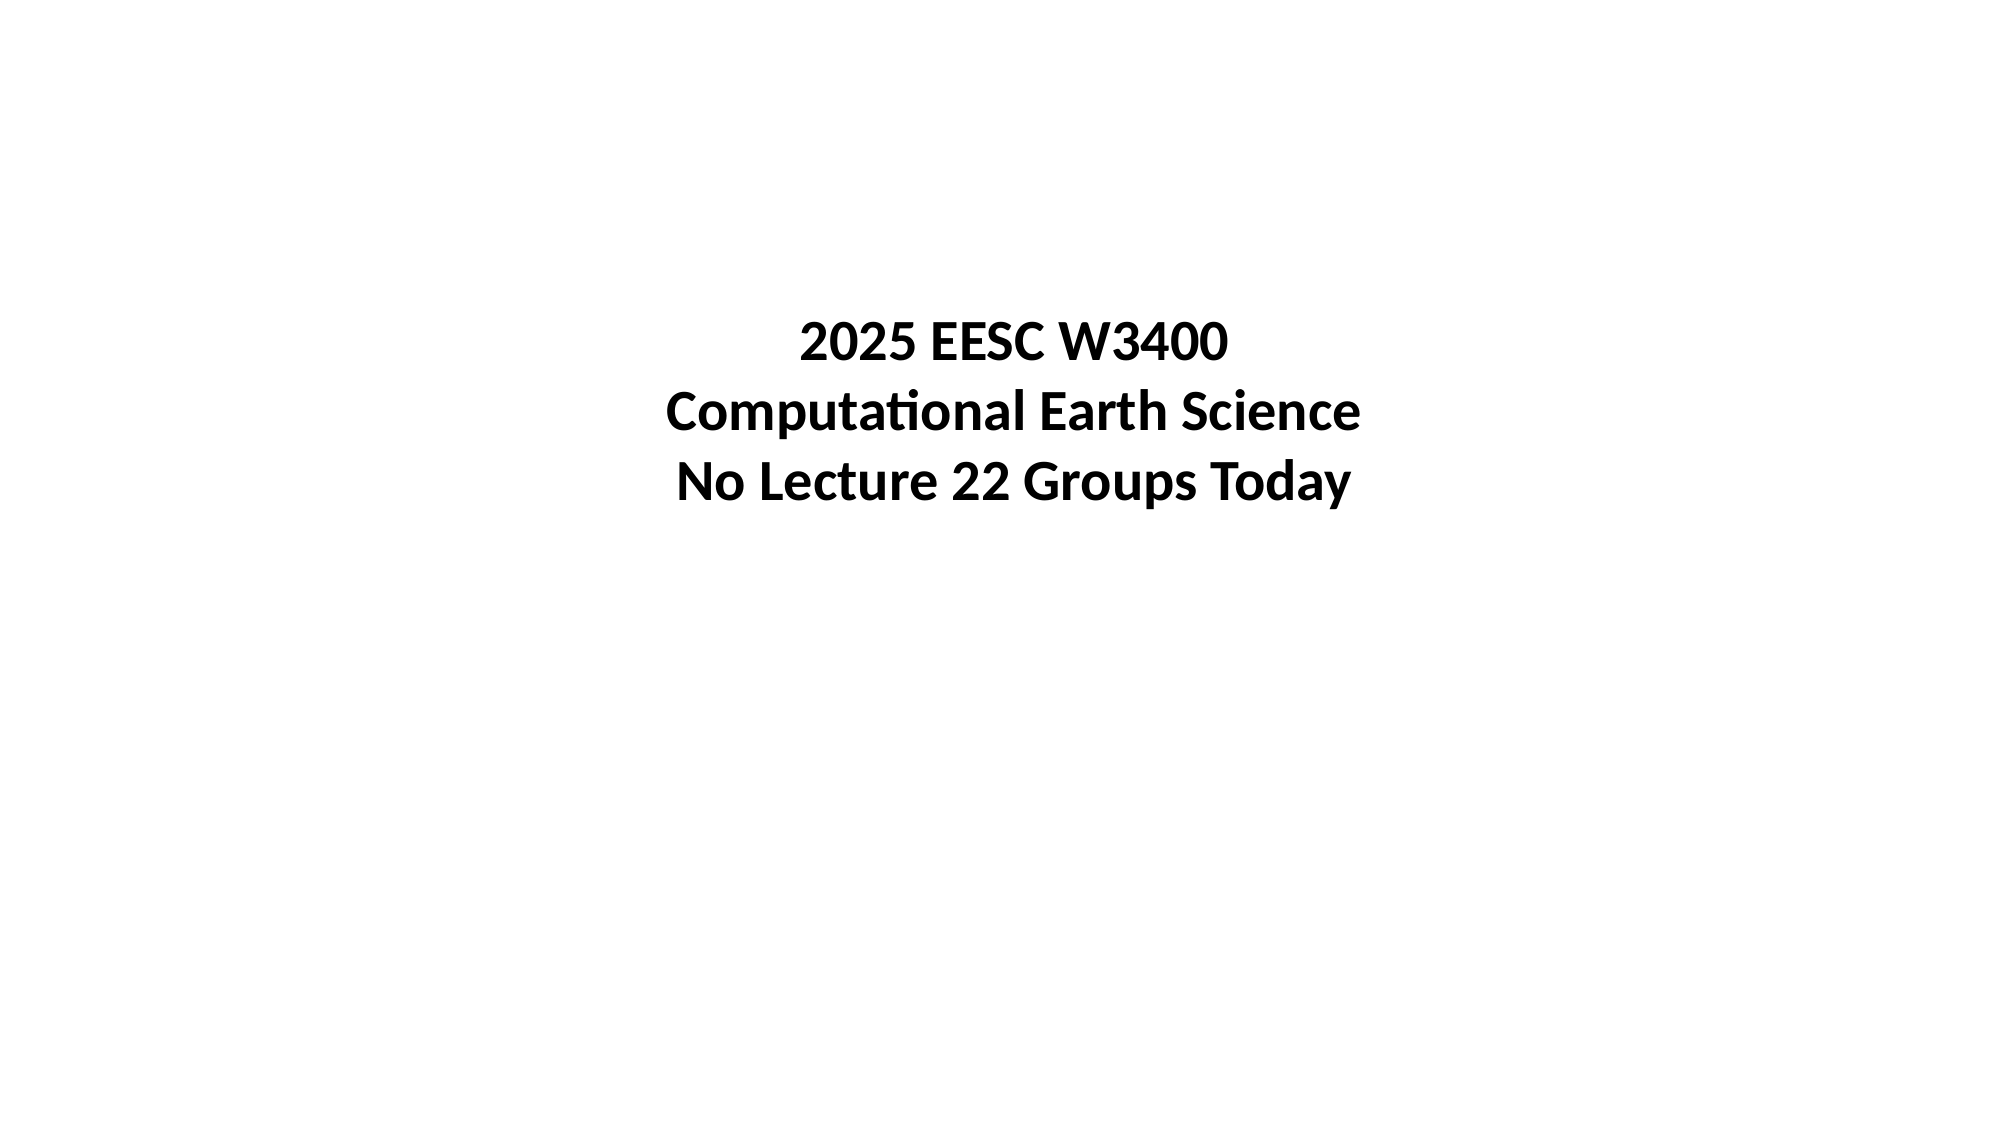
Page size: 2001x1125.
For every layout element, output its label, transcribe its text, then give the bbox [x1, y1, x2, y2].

text_box 2025 EESC W3400 Computational Earth Science No Lecture 22 Groups Today [128, 295, 1900, 520]
